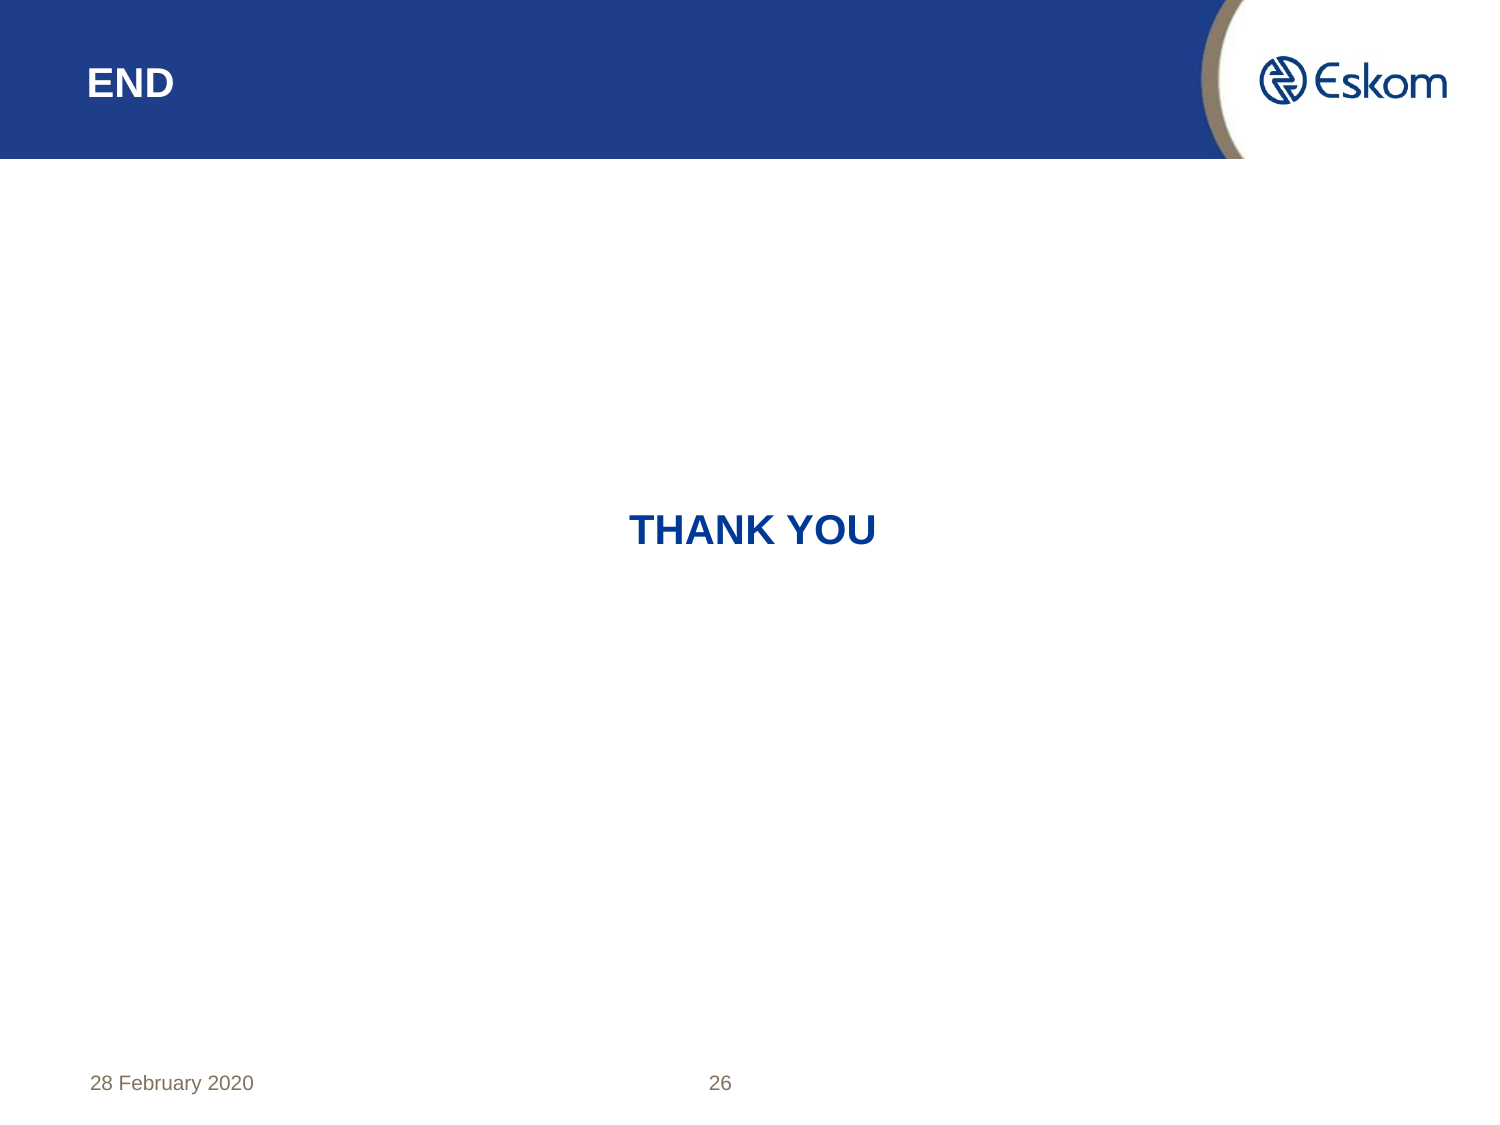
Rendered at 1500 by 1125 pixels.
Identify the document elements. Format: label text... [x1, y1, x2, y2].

list THANK YOU [71, 235, 1447, 1064]
picture [1257, 55, 1450, 105]
slide_number 26 [643, 1058, 798, 1103]
title END [71, 27, 1142, 137]
picture [0, 0, 1246, 159]
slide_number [75, 1058, 361, 1103]
